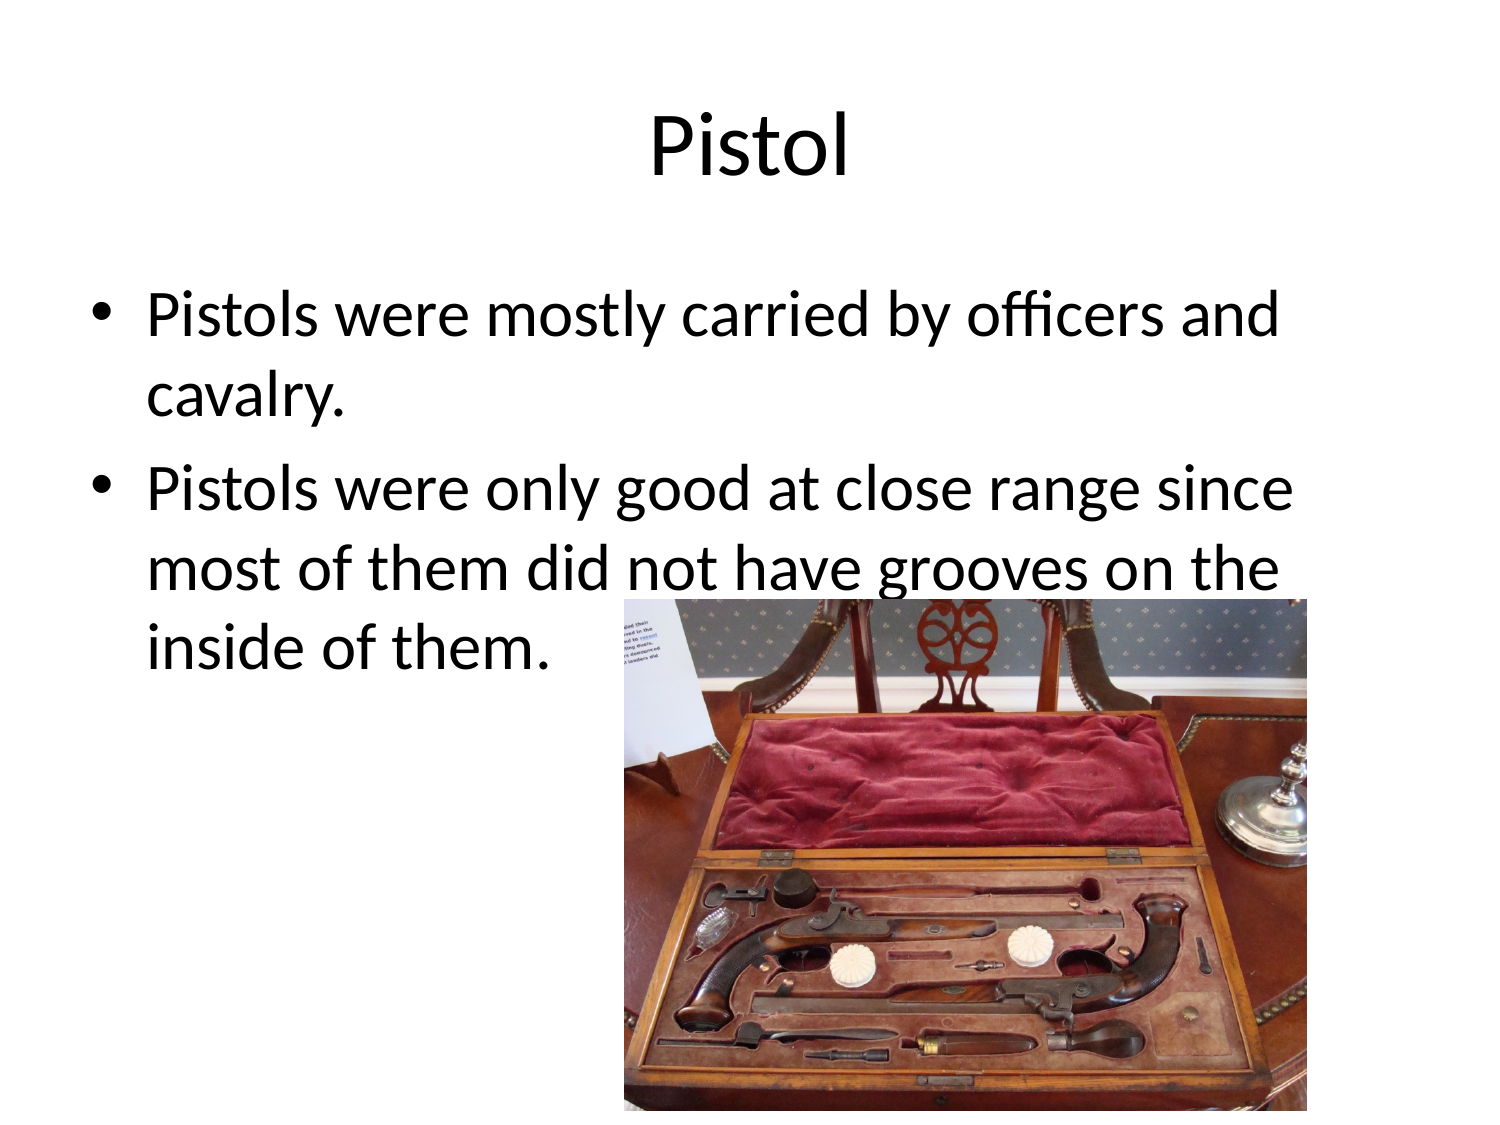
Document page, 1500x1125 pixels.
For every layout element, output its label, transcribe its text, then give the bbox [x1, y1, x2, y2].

title Pistol [75, 45, 1425, 233]
picture [624, 599, 1307, 1112]
list Pistols were mostly carried by officers and cavalry. Pistols were only good at close range since most of them did not have grooves on the inside of them. [75, 262, 1425, 1005]
